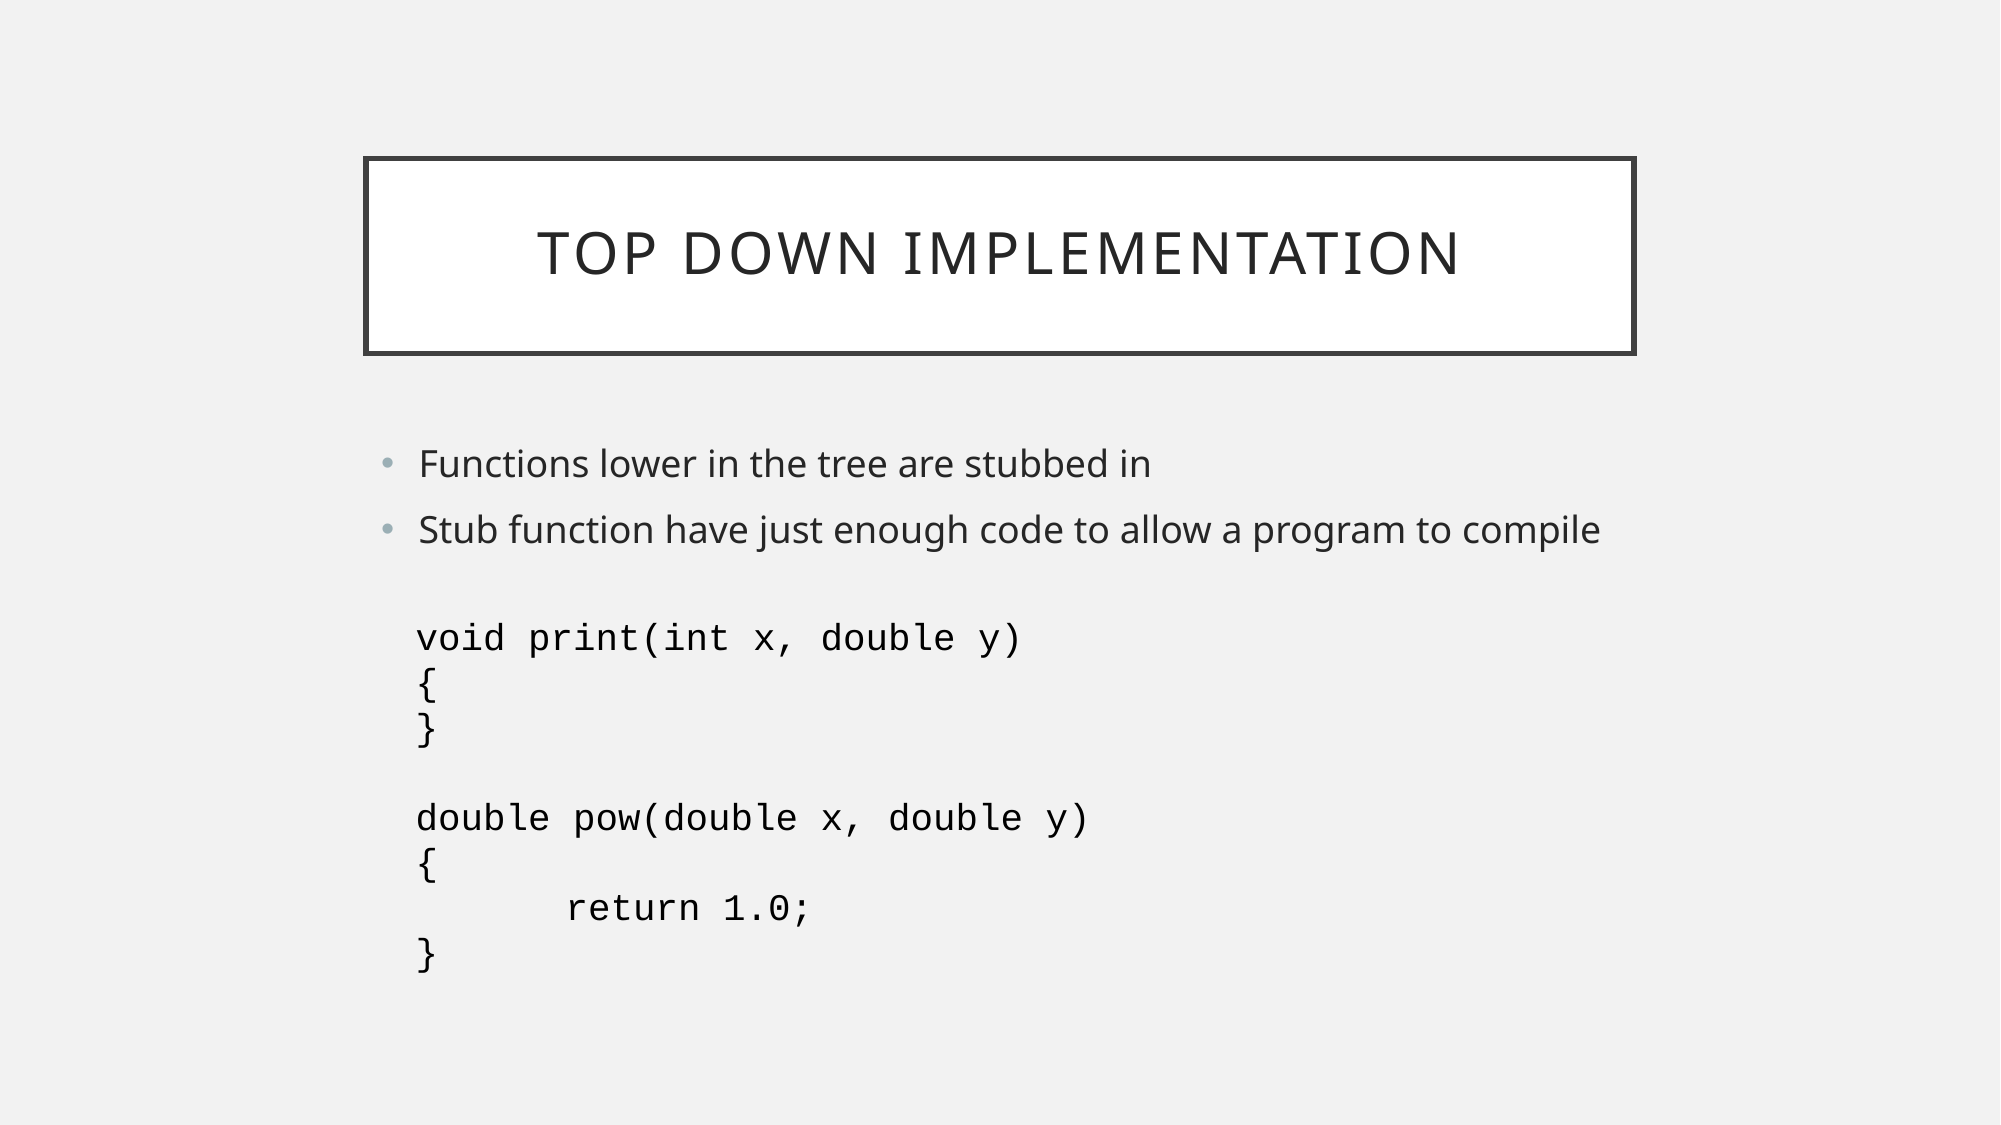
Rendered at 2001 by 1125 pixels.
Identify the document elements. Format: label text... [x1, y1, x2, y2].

list Functions lower in the tree are stubbed in Stub function have just enough code to allow a program to compile [366, 432, 1634, 560]
text_box void print(int x, double y) { } double pow(double x, double y) { return 1.0; } [400, 605, 1601, 981]
title Top Down Implementation [363, 156, 1637, 356]
